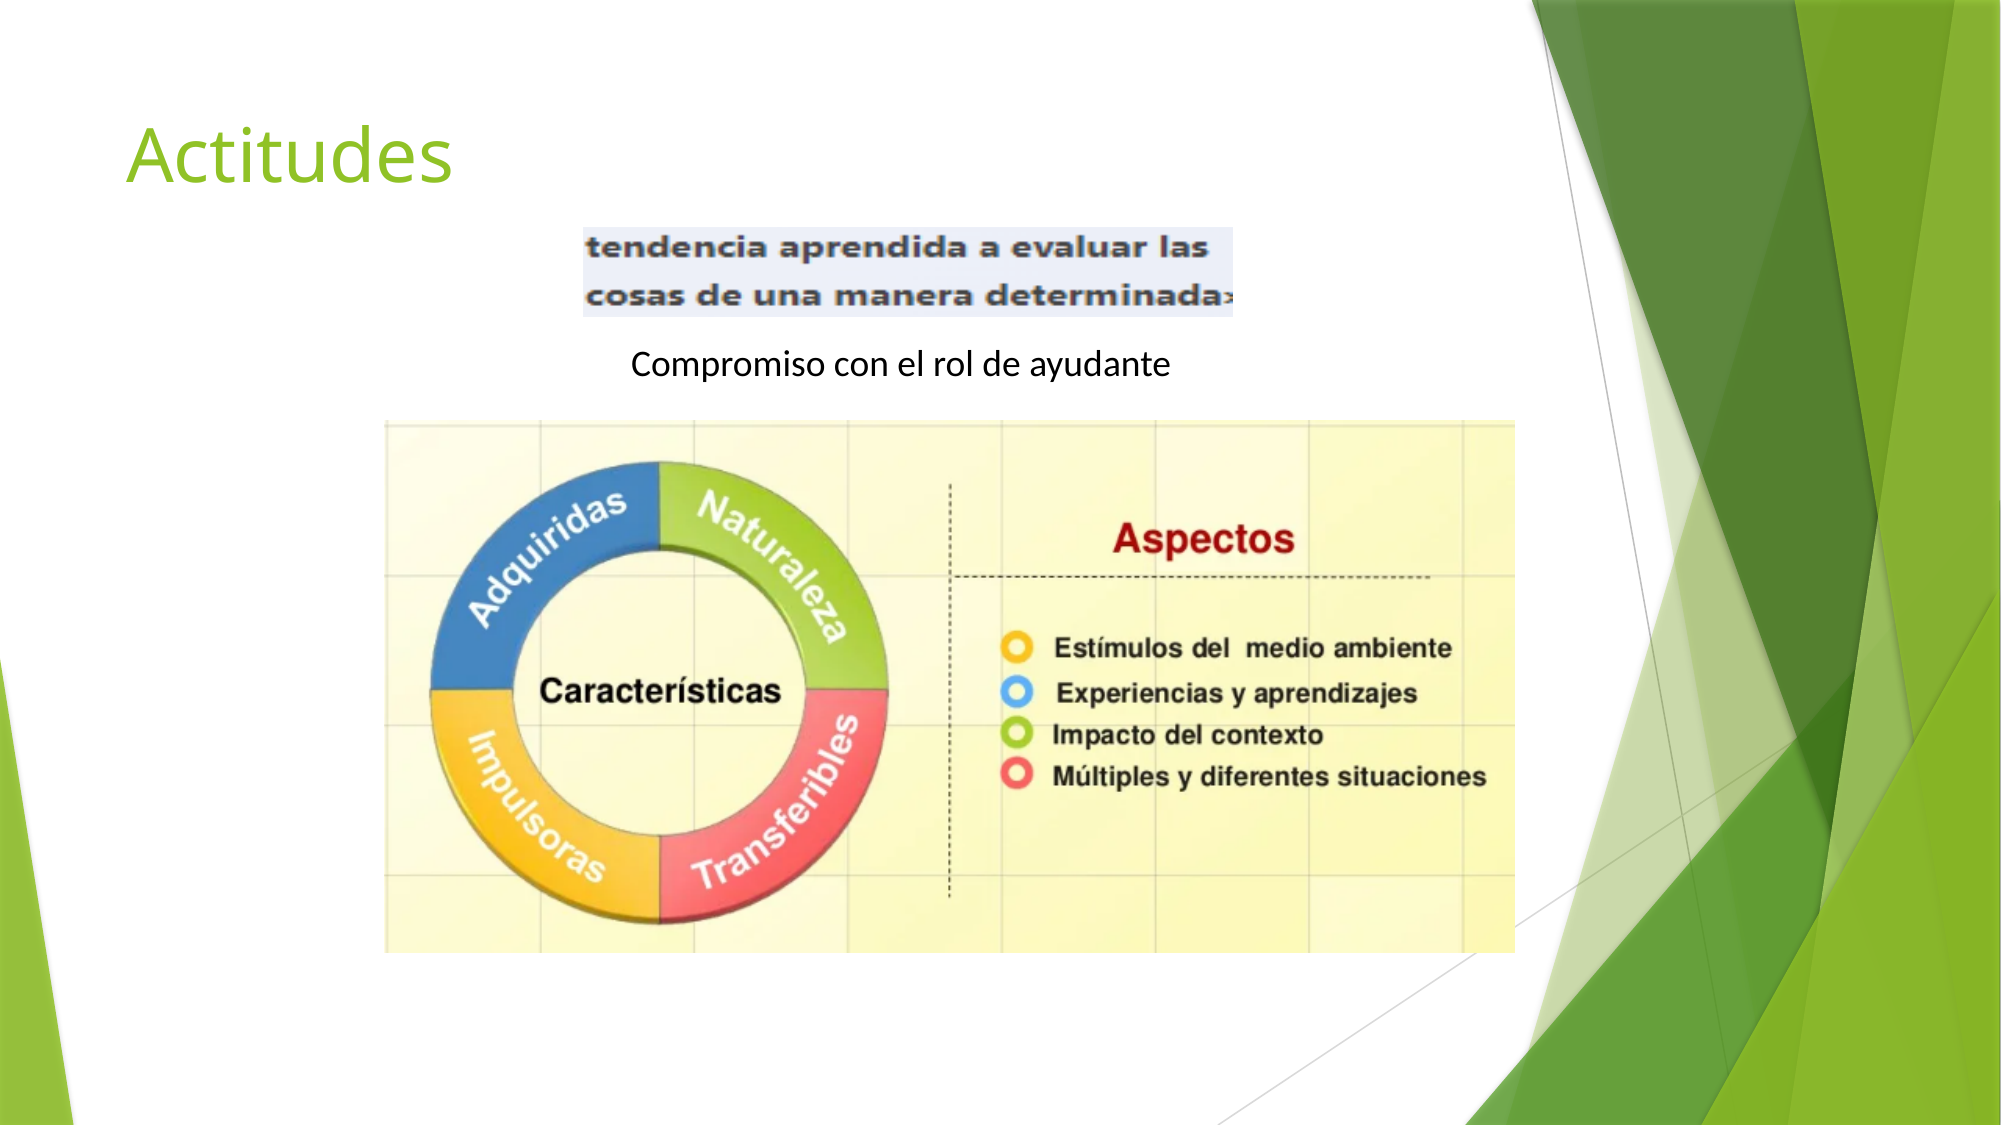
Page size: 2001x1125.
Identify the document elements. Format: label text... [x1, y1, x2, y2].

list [583, 226, 1234, 317]
picture [384, 419, 1515, 954]
text_box Compromiso con el rol de ayudante [616, 331, 1233, 392]
title Actitudes [111, 99, 1522, 317]
